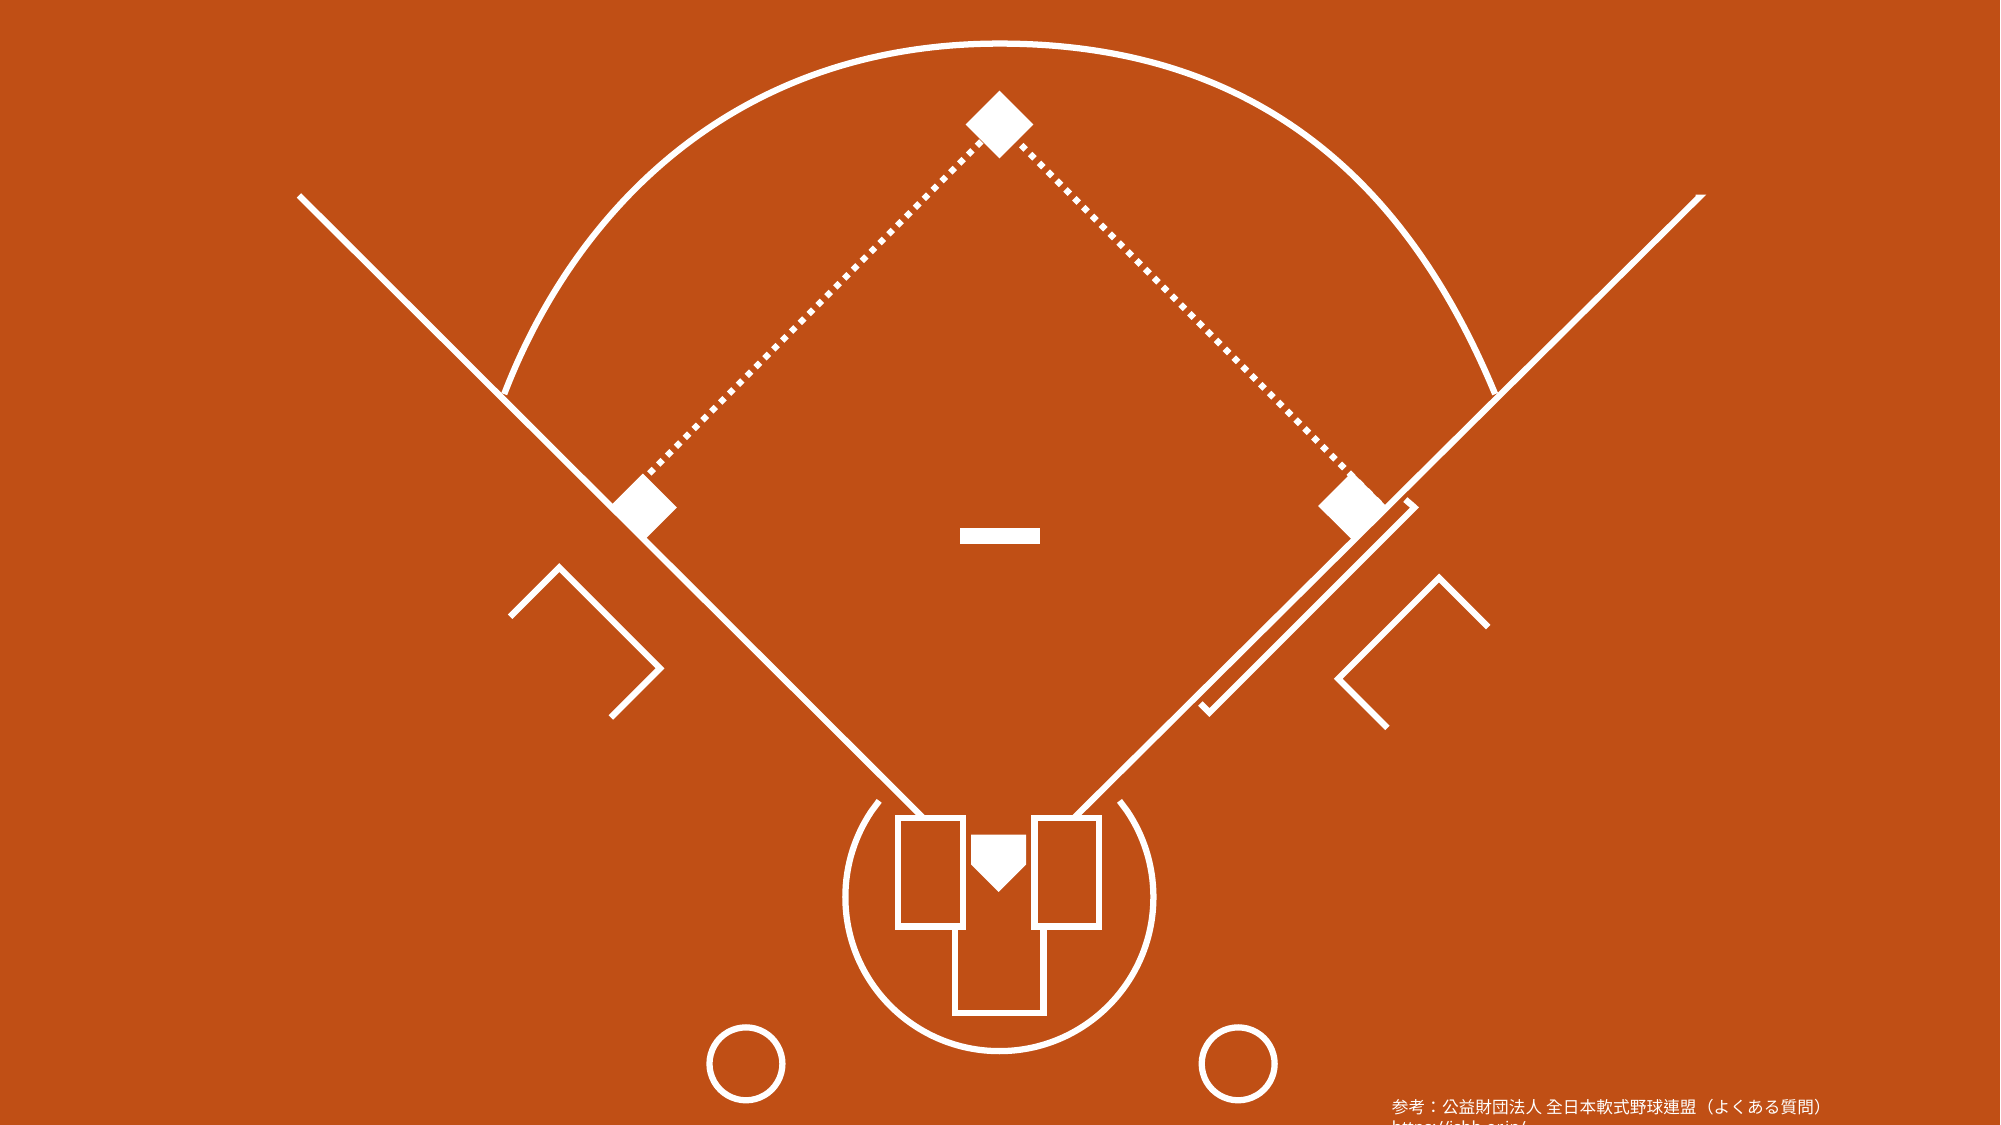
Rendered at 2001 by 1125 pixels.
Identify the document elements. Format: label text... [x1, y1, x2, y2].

text_box 参考：公益財団法人 全日本軟式野球連盟（よくある質問） https://jsbb.or.jp/ [1376, 1089, 2000, 1125]
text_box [300, 43, 1700, 1101]
